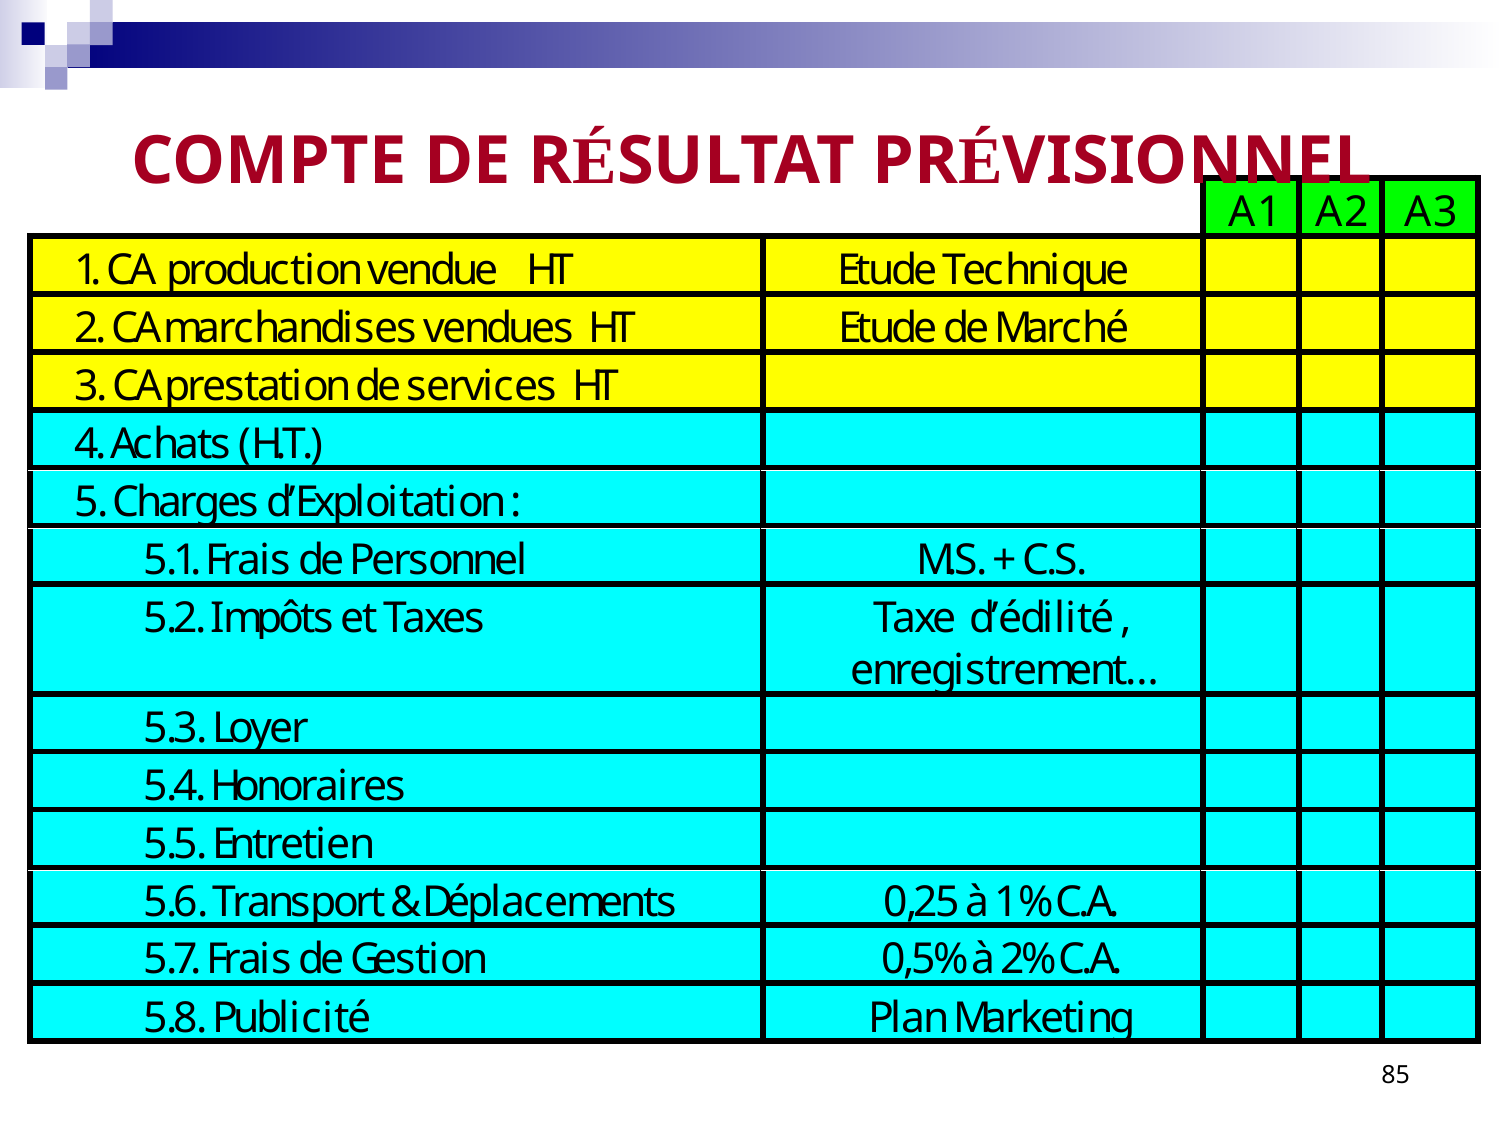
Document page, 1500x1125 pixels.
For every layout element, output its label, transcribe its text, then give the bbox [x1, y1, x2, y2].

title COMPTE DE RÉSULTAT PRÉVISIONNEL [76, 92, 1427, 173]
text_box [0, 174, 1500, 1125]
